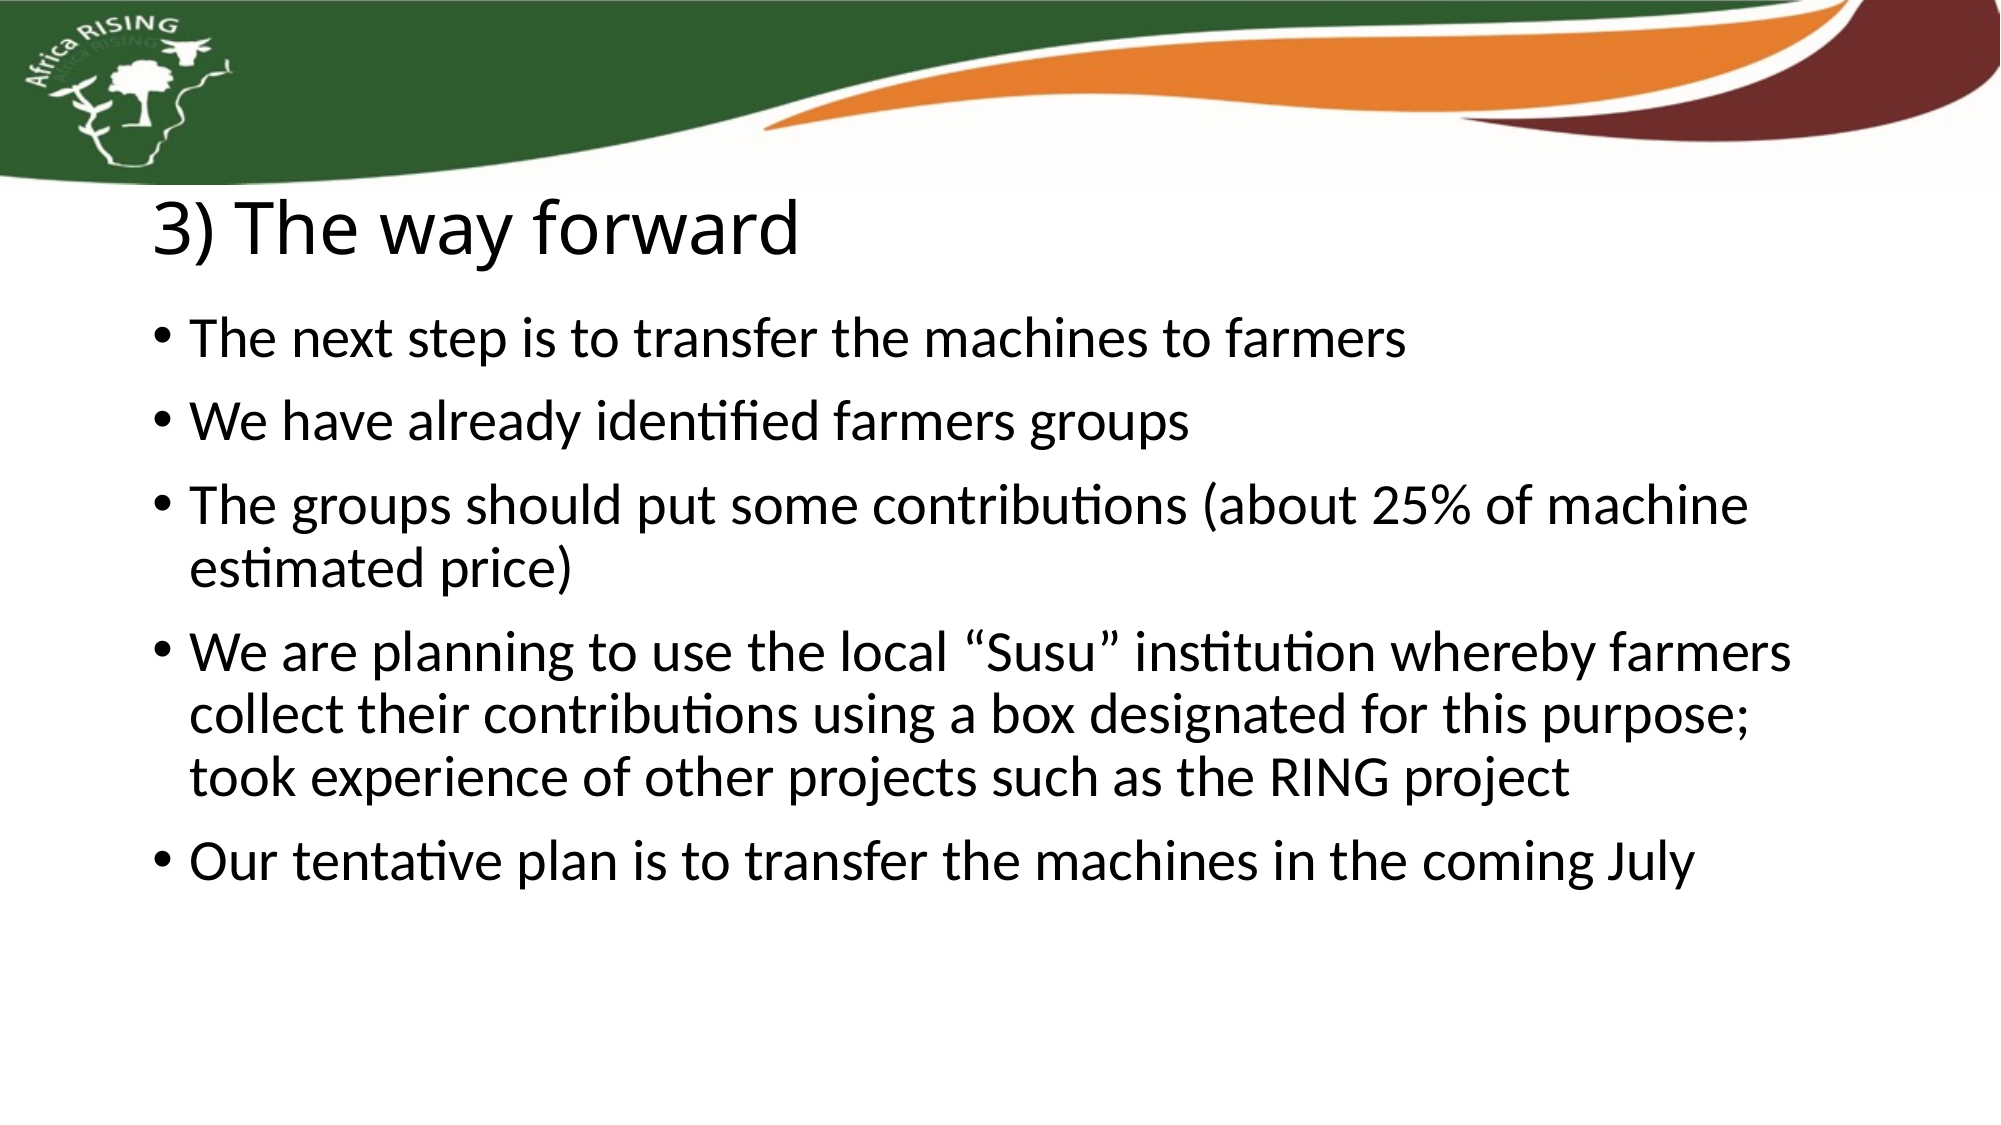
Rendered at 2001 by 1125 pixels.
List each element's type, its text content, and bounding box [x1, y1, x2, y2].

picture [0, 0, 2000, 185]
title 3) The way forward [137, 185, 1863, 278]
list The next step is to transfer the machines to farmers We have already identified farmers groups The groups should put some contributions (about 25% of machine estimated price) We are planning to use the local “Susu” institution whereby farmers collect their contributions using a box designated for this purpose; took experience of other projects such as the RING project Our tentative plan is to transfer the machines in the coming July [137, 299, 1863, 1014]
